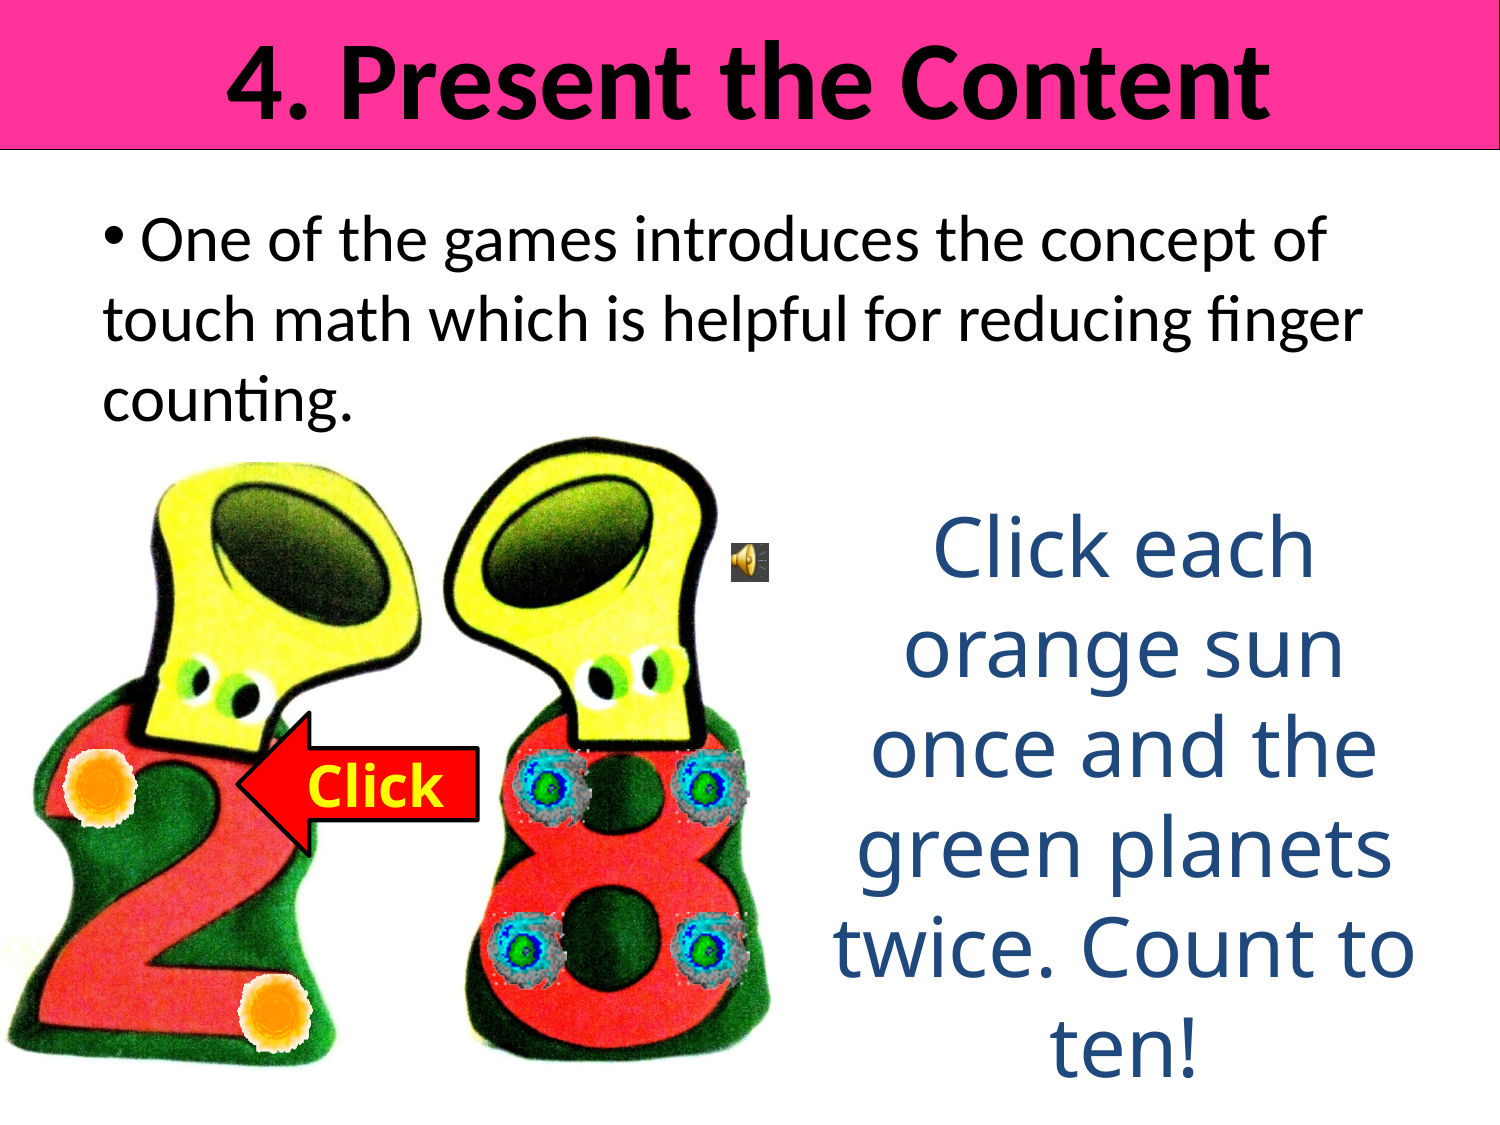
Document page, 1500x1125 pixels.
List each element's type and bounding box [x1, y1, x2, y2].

list [0, 462, 433, 1077]
picture [0, 0, 1500, 1125]
picture [62, 749, 138, 832]
picture [237, 974, 313, 1057]
